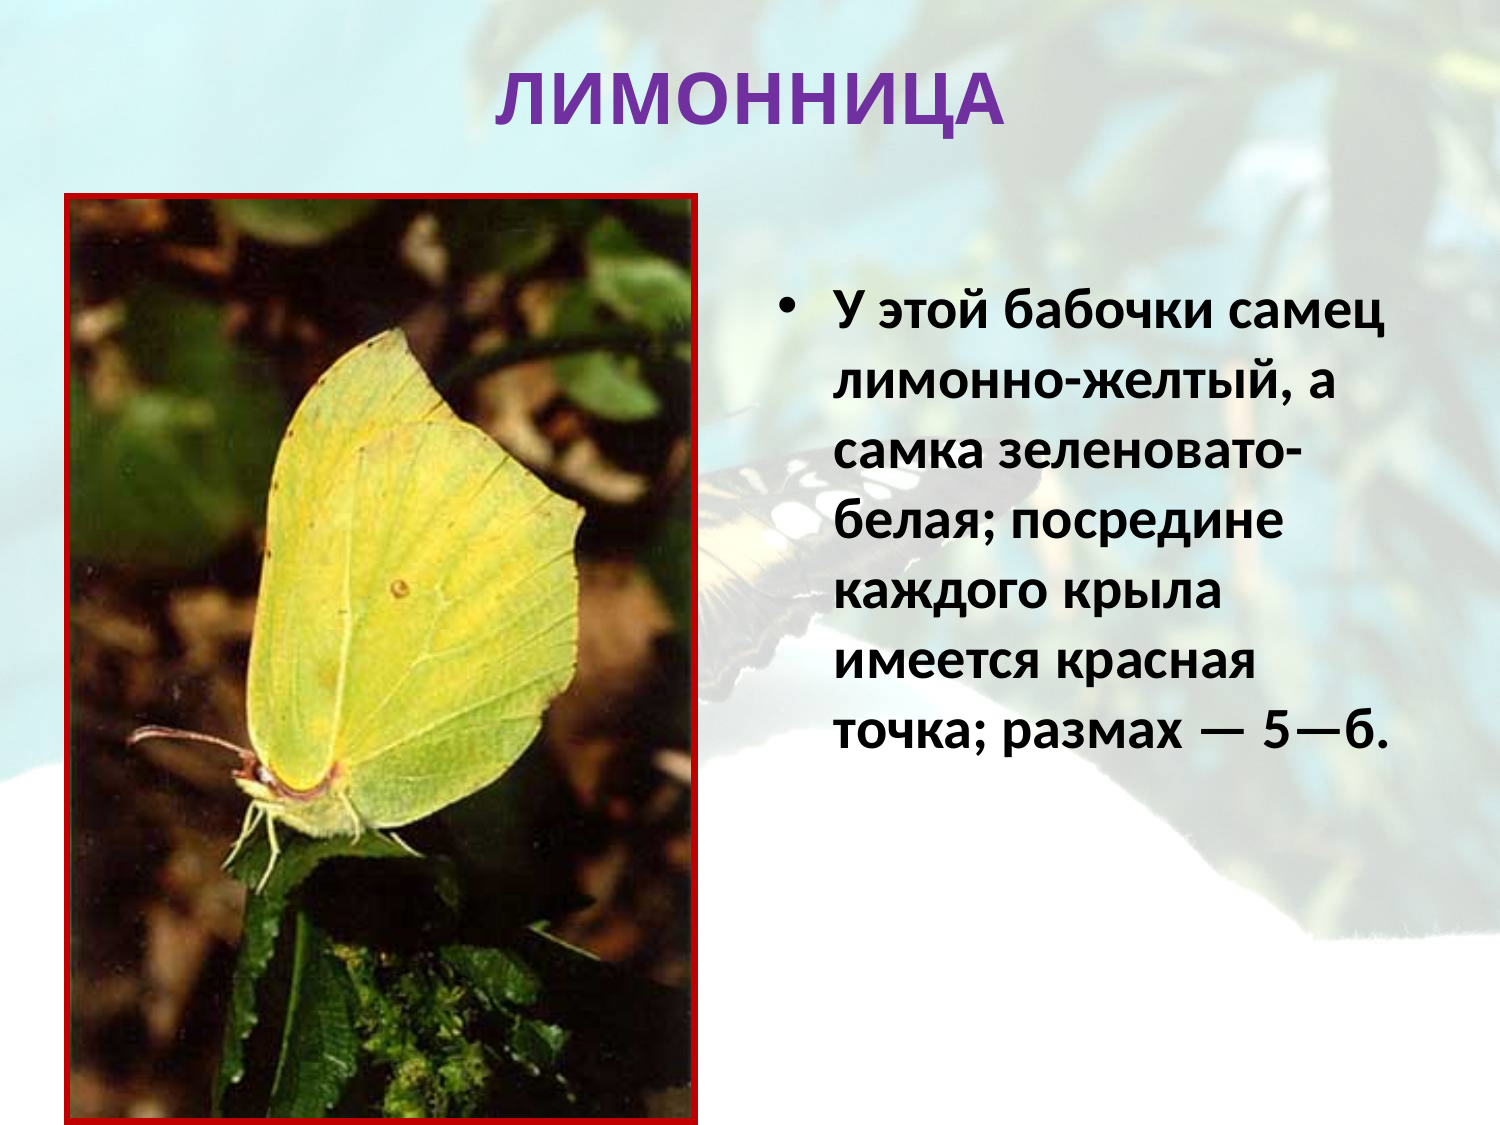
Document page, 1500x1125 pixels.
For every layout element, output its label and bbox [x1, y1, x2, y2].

picture [0, 0, 1500, 1125]
list [70, 198, 692, 1119]
